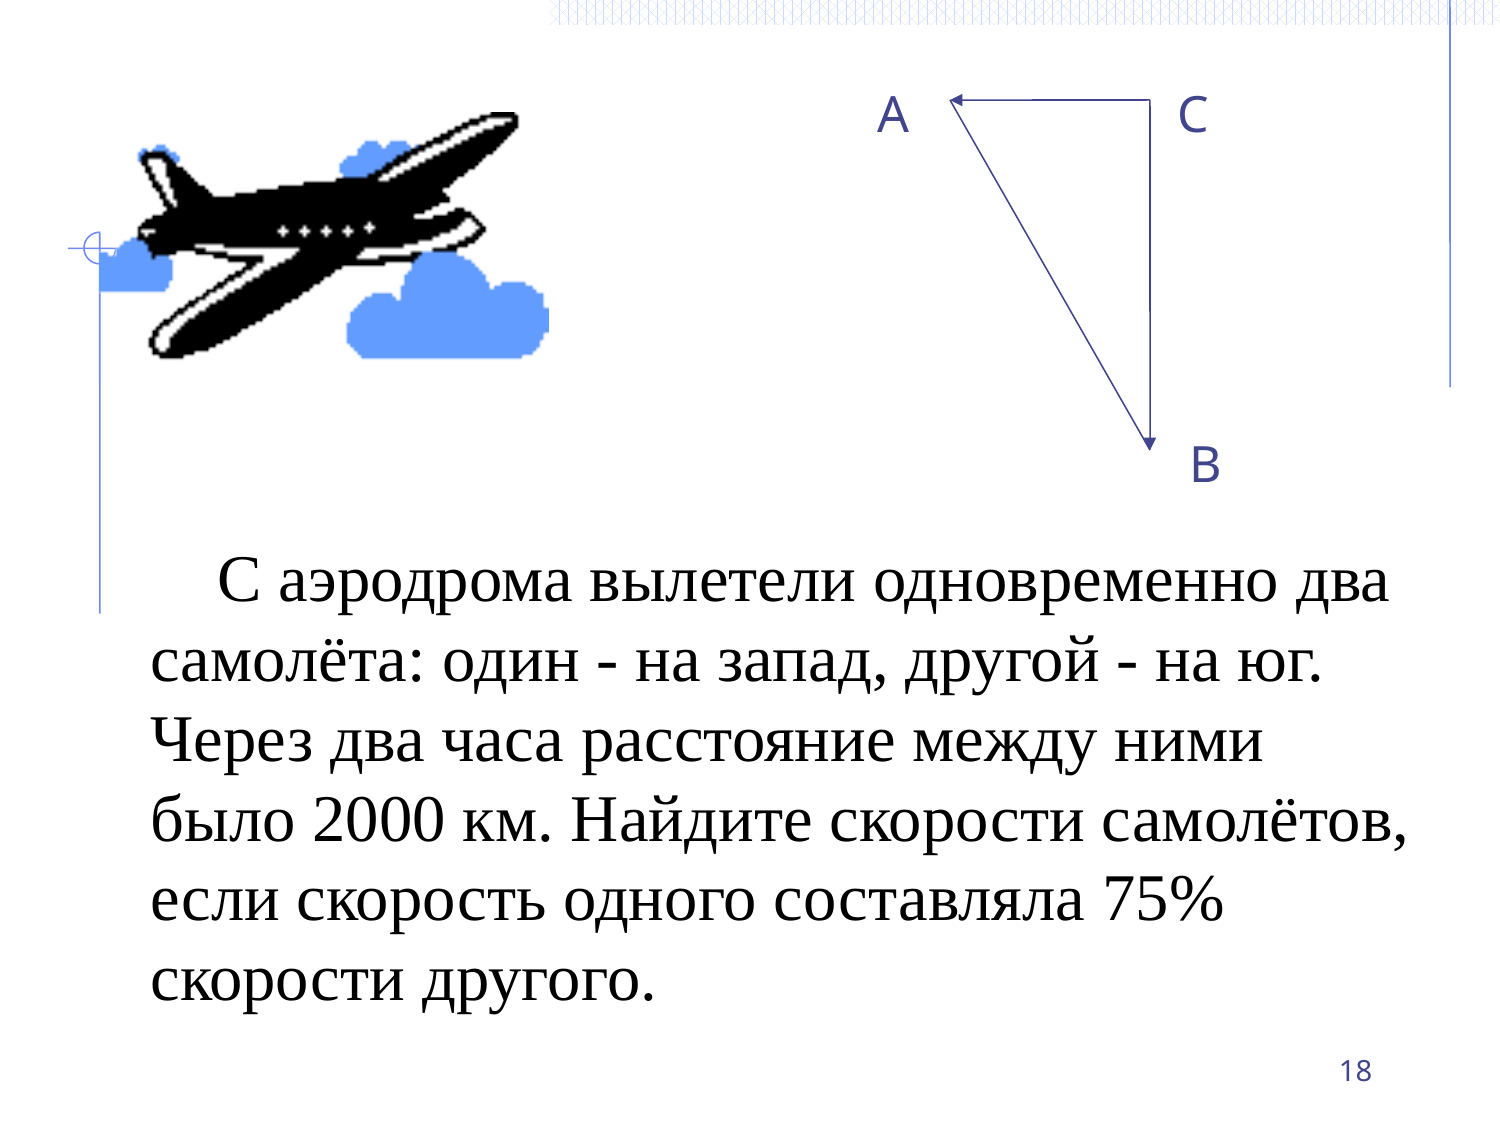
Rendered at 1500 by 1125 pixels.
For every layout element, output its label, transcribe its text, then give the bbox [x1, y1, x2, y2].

slide_number 18 [1074, 1024, 1388, 1101]
text_box С аэродрома вылетели одновременно два самолёта: один - на запад, другой - на юг. Через два часа расстояние между ними было 2000 км. Найдите скорости самолётов, если скорость одного составляла 75% скорости другого. [135, 527, 1427, 1022]
picture [99, 112, 549, 368]
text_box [862, 74, 1251, 501]
